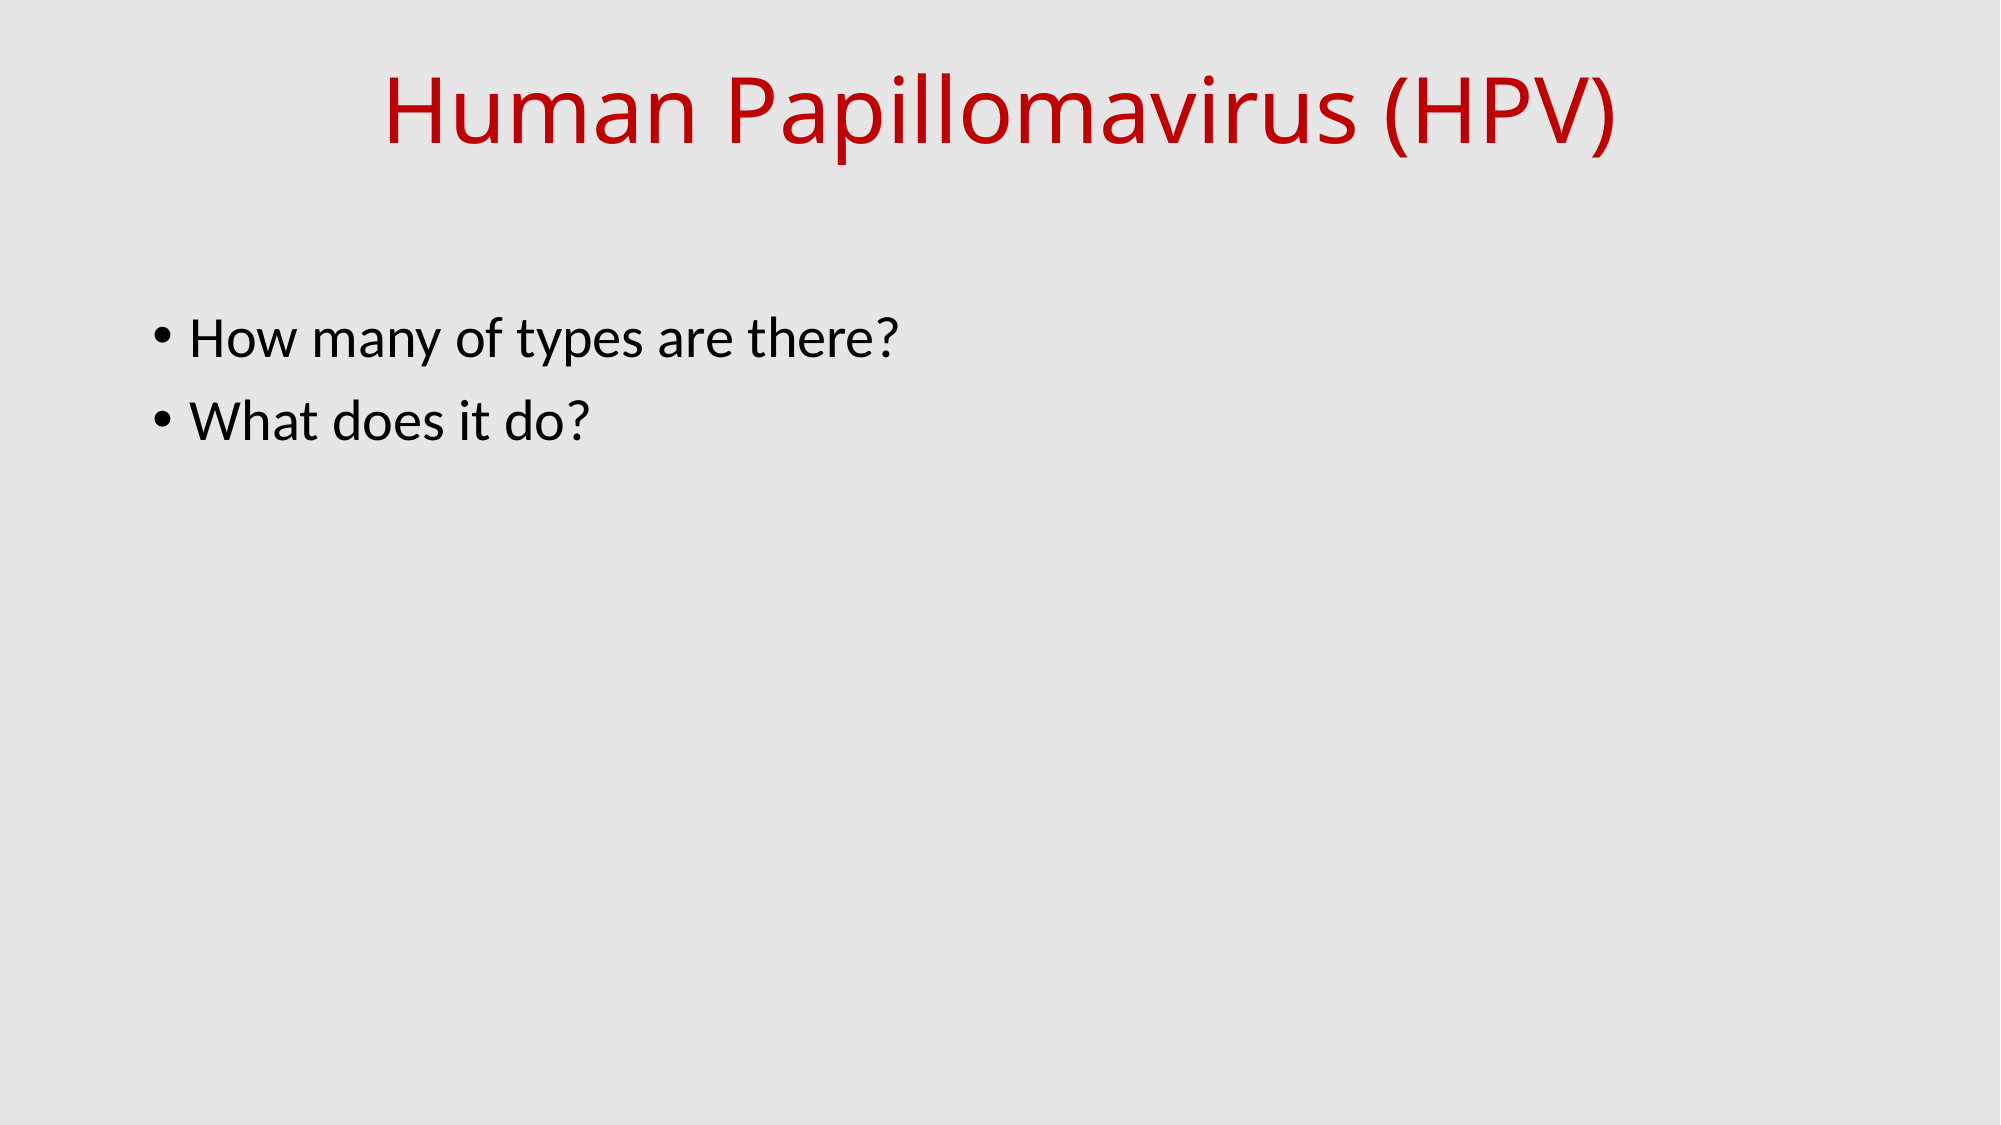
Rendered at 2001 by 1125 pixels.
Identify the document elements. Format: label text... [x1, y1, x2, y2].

title Human Papillomavirus (HPV) [137, 59, 1863, 278]
list How many of types are there? What does it do? [137, 299, 1863, 1014]
